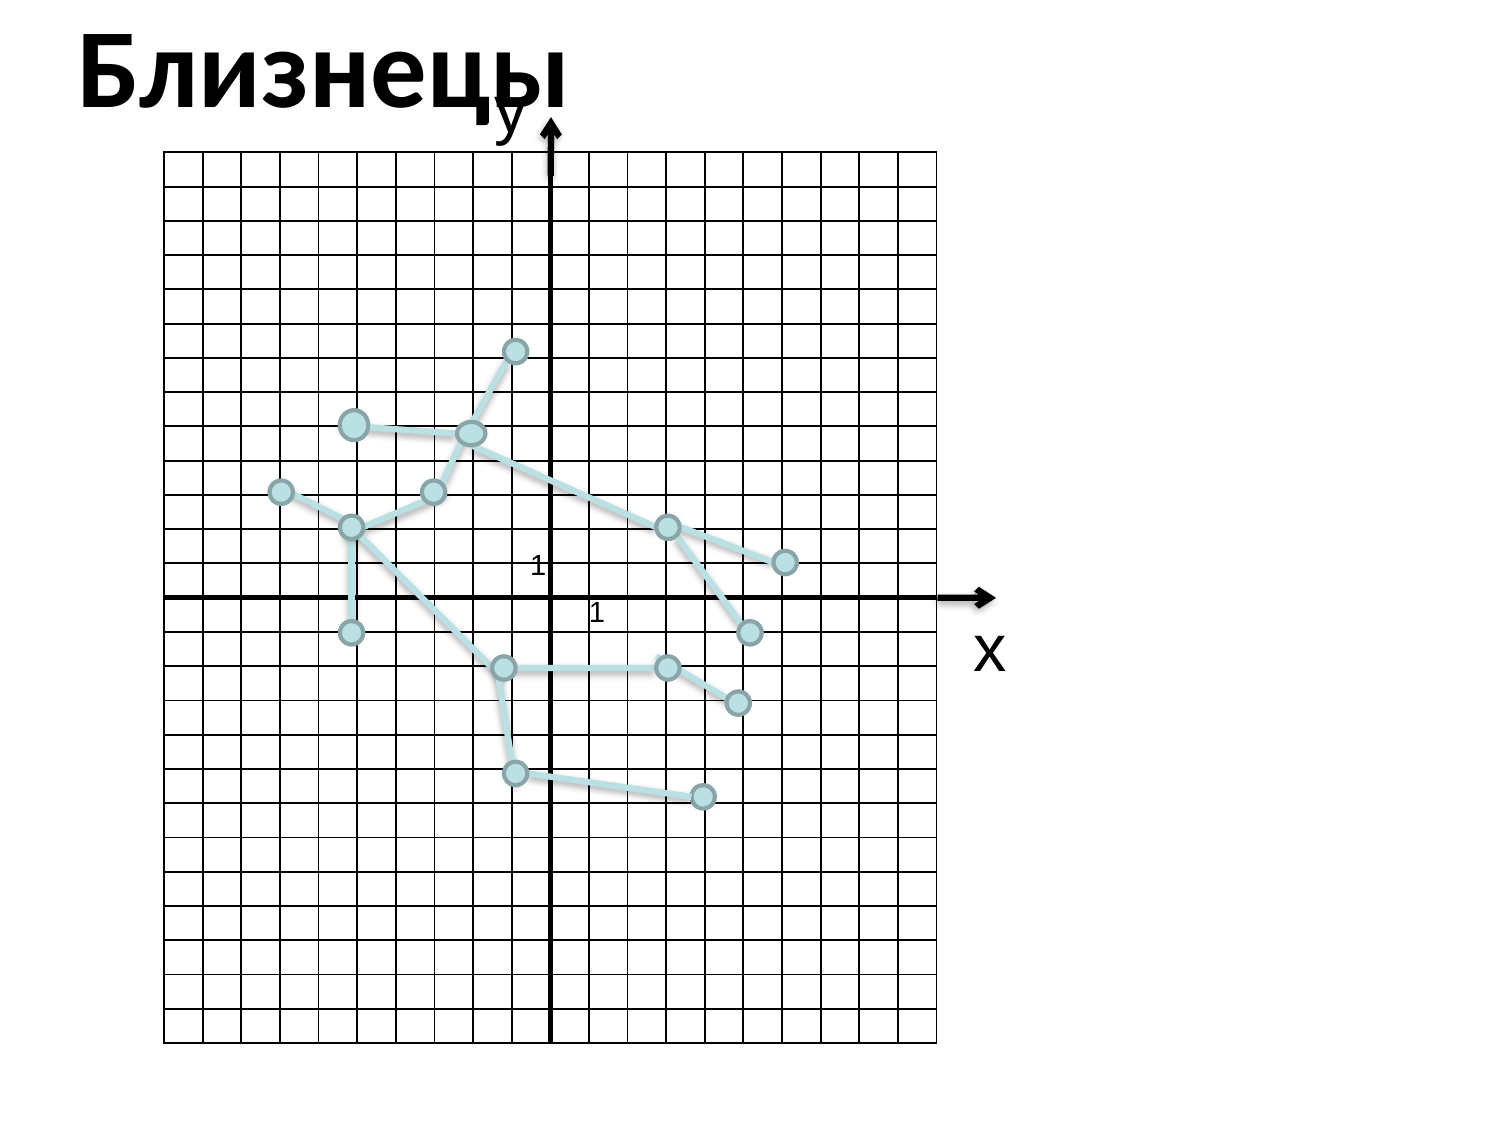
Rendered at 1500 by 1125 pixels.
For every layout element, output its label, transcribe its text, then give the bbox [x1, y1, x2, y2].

table_cell [553, 633, 588, 663]
text_box [457, 433, 488, 448]
table_cell [165, 427, 202, 460]
table_cell [783, 359, 820, 391]
table_cell [449, 480, 472, 494]
table_cell [165, 907, 202, 939]
table_cell [744, 393, 781, 425]
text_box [339, 424, 458, 434]
table_cell [397, 442, 434, 460]
table_cell [513, 256, 548, 288]
table_cell [242, 633, 279, 665]
table_cell [281, 1010, 318, 1042]
table_cell [899, 427, 936, 460]
table_cell [242, 325, 279, 357]
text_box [673, 638, 726, 726]
table_cell [242, 873, 279, 905]
table_cell [281, 667, 318, 700]
table_cell [474, 1010, 511, 1042]
table_cell [628, 678, 665, 700]
table_cell [783, 325, 820, 357]
table_cell [204, 907, 240, 939]
table_cell [397, 941, 434, 974]
table_header [281, 159, 318, 186]
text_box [372, 462, 417, 517]
table_cell [242, 600, 279, 631]
table_cell [590, 290, 627, 323]
table_cell [517, 741, 548, 768]
table_cell [435, 907, 472, 939]
table_cell [513, 496, 517, 528]
table_header Близнецы [59, 23, 1059, 159]
table_cell [281, 564, 318, 595]
table_cell [435, 496, 472, 517]
table_cell [667, 701, 675, 734]
table_cell [397, 393, 434, 423]
table_cell [204, 462, 240, 494]
text_box [656, 457, 699, 504]
table_cell [553, 222, 588, 254]
table_cell [435, 290, 472, 323]
table_cell [667, 256, 704, 288]
table_cell [822, 1010, 858, 1042]
table_cell [435, 975, 472, 1008]
table_cell [734, 717, 742, 734]
table_header [242, 159, 279, 186]
table_cell [860, 530, 897, 562]
table_cell [435, 736, 472, 768]
table_cell [706, 462, 742, 486]
table_cell [204, 530, 240, 562]
table_cell [899, 600, 936, 631]
table_cell [706, 621, 735, 631]
table_cell [822, 462, 858, 494]
table_cell [899, 462, 936, 494]
table_cell [860, 600, 897, 631]
table_cell [204, 290, 240, 323]
table_cell [628, 564, 659, 595]
table_cell [358, 688, 395, 700]
table_cell [899, 359, 936, 391]
table_cell [822, 600, 858, 631]
table_cell [165, 667, 202, 700]
table_cell [397, 256, 434, 288]
table_cell [397, 701, 434, 734]
table_cell [899, 564, 936, 595]
table_cell [281, 873, 318, 905]
table_cell [204, 633, 240, 665]
table_cell [744, 359, 781, 391]
table_cell [242, 1010, 279, 1042]
table_cell [435, 941, 472, 974]
table_cell [319, 222, 356, 254]
table_cell [319, 325, 356, 357]
table_cell [165, 838, 202, 871]
table_cell [165, 1010, 202, 1042]
table_cell [590, 873, 627, 905]
table_cell [204, 736, 240, 768]
table_cell [744, 290, 781, 323]
table_cell [242, 188, 279, 220]
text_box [504, 669, 518, 682]
table_cell [706, 838, 742, 871]
table_cell [397, 188, 434, 220]
table_cell [628, 188, 665, 220]
table_cell [628, 600, 665, 631]
table_cell [628, 873, 665, 905]
table_cell [860, 222, 897, 254]
table_cell [667, 393, 704, 425]
table_cell [319, 256, 356, 288]
table_cell [899, 290, 936, 323]
table_cell [397, 688, 434, 700]
table_cell [822, 393, 858, 425]
table_cell [744, 907, 781, 939]
table_header [553, 159, 588, 186]
table_cell [435, 256, 472, 288]
table_cell [899, 770, 936, 802]
table_cell [667, 873, 704, 905]
table_cell [590, 941, 627, 974]
table_cell [590, 256, 627, 288]
table_cell [860, 462, 897, 494]
table_cell [899, 256, 936, 288]
table_cell [281, 462, 318, 478]
table_cell [783, 873, 820, 905]
table_cell [319, 701, 356, 734]
table_cell [860, 838, 897, 871]
table_cell [204, 325, 240, 357]
table_cell [860, 564, 897, 595]
table_cell [397, 1010, 434, 1042]
table_cell [281, 290, 318, 323]
table_cell [319, 290, 356, 323]
table_cell [822, 222, 858, 254]
table_cell [358, 290, 395, 323]
table_cell [899, 804, 936, 837]
table_cell [435, 222, 472, 254]
table_cell [513, 907, 548, 939]
table_cell [783, 1010, 820, 1042]
table_cell [242, 804, 279, 837]
table_cell [474, 325, 511, 357]
table_cell [744, 462, 781, 494]
table_cell [667, 770, 704, 784]
table_cell [358, 701, 395, 734]
table_cell [628, 907, 665, 939]
table_cell [667, 806, 704, 837]
table_cell [553, 325, 588, 357]
table_cell [628, 736, 665, 768]
table_header [744, 159, 781, 186]
table_cell [204, 838, 240, 871]
table_cell [899, 496, 936, 528]
table_cell [319, 873, 356, 905]
table_cell [699, 462, 704, 482]
table_cell [667, 633, 704, 654]
table_cell [860, 188, 897, 220]
table_cell [242, 256, 279, 288]
table_cell [706, 736, 742, 768]
table_cell [860, 496, 897, 528]
table_cell [165, 941, 202, 974]
table_cell [204, 804, 240, 837]
table_cell [242, 290, 279, 323]
table_cell [474, 838, 511, 871]
table_cell [744, 804, 781, 837]
text_box [339, 513, 361, 520]
table_cell [513, 941, 548, 974]
table_cell [744, 222, 781, 254]
table_cell [435, 188, 472, 220]
table_cell [628, 530, 665, 562]
table_cell [435, 873, 472, 905]
table_cell [242, 496, 279, 528]
table_cell [744, 941, 781, 974]
table_cell [165, 325, 202, 357]
table_cell [620, 600, 627, 631]
table_cell [281, 701, 318, 734]
table_cell [667, 975, 704, 1008]
table_cell [242, 701, 279, 734]
table_cell [513, 975, 548, 1008]
table_cell [474, 701, 494, 710]
table_cell [281, 359, 318, 391]
table_cell [242, 770, 279, 802]
table_cell [822, 736, 858, 768]
table_cell [899, 907, 936, 939]
table_cell [860, 1010, 897, 1042]
table_cell [758, 568, 781, 595]
table_header [435, 159, 472, 186]
table_cell [667, 359, 704, 391]
text_box [736, 619, 761, 647]
table_cell [667, 838, 704, 871]
table_cell [628, 462, 656, 494]
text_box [522, 393, 605, 579]
table_cell [610, 520, 627, 528]
table_cell [435, 770, 472, 802]
table_cell [628, 256, 665, 288]
table_cell [706, 804, 742, 837]
table_cell [553, 736, 588, 768]
table_cell [474, 359, 502, 376]
table_cell [744, 256, 781, 288]
table_cell [523, 290, 548, 323]
table_cell [899, 188, 936, 220]
table_cell [319, 804, 356, 837]
table_cell [435, 838, 472, 871]
table_cell [474, 804, 511, 837]
table_cell [513, 325, 548, 357]
table_cell [860, 633, 897, 665]
table_cell [242, 736, 279, 768]
table_cell [513, 433, 517, 460]
table_cell [667, 325, 704, 357]
table_cell [822, 564, 858, 595]
table_cell [397, 873, 434, 905]
table_cell [281, 506, 285, 528]
table_cell [706, 427, 742, 460]
table_cell [358, 222, 395, 254]
table_cell [744, 1010, 781, 1042]
table_header [899, 159, 936, 186]
table_cell [435, 444, 452, 451]
table_cell [744, 427, 781, 460]
table_cell [706, 907, 742, 939]
table_cell [281, 770, 318, 802]
table_cell [822, 804, 858, 837]
table_header [860, 159, 897, 186]
table_header [474, 159, 511, 186]
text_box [342, 518, 505, 680]
table_cell [165, 462, 202, 494]
table_cell [860, 290, 897, 323]
table_cell [242, 838, 279, 871]
table_cell [706, 290, 742, 323]
table_cell [165, 530, 202, 562]
table_cell [706, 633, 742, 665]
table_cell [667, 621, 704, 631]
table_cell [165, 701, 202, 734]
table_cell [628, 290, 665, 323]
table_cell [822, 873, 858, 905]
table_cell [242, 462, 279, 494]
table_cell [397, 325, 434, 357]
table_cell [281, 256, 318, 288]
table_cell [204, 393, 240, 425]
table_cell [319, 667, 356, 700]
table_cell [744, 736, 781, 768]
table_cell [783, 600, 820, 631]
text_box [501, 759, 530, 788]
table_cell [281, 838, 318, 871]
table_cell [608, 564, 627, 595]
table_cell [204, 667, 240, 700]
table_cell [590, 736, 627, 768]
table_cell [590, 806, 627, 837]
table_cell [590, 1010, 627, 1042]
table_cell [667, 1010, 704, 1042]
table_cell [474, 290, 480, 323]
table_header [204, 159, 240, 186]
table_cell [783, 188, 820, 220]
table_cell [783, 427, 820, 460]
table_header [397, 159, 434, 186]
table_cell [435, 359, 472, 375]
table_cell [706, 256, 742, 288]
table_cell [397, 975, 434, 1008]
table_cell [628, 1010, 665, 1042]
table_cell [358, 975, 395, 1008]
table_cell [204, 256, 240, 288]
table_cell [165, 804, 202, 837]
table_cell [242, 393, 279, 425]
table_cell [667, 188, 704, 220]
table_cell [822, 256, 858, 288]
table_cell [899, 222, 936, 254]
table_cell [474, 496, 511, 528]
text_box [443, 377, 526, 425]
table_cell [204, 975, 240, 1008]
table_cell [424, 510, 434, 517]
table_cell [319, 569, 340, 595]
table_cell [513, 530, 517, 562]
table_cell [204, 770, 240, 802]
table_cell [783, 941, 820, 974]
table_cell [319, 770, 356, 802]
table_cell [513, 633, 548, 663]
table_cell [783, 667, 820, 700]
table_cell [744, 873, 781, 905]
table_cell [783, 736, 820, 768]
table_cell [553, 680, 588, 700]
table_cell [628, 838, 665, 871]
table_cell [860, 393, 897, 425]
text_box [731, 689, 753, 717]
table_cell [783, 222, 820, 254]
table_cell [553, 873, 588, 905]
table_cell [706, 188, 742, 220]
text_box [509, 655, 518, 666]
table_cell [165, 393, 202, 425]
table_cell [783, 770, 820, 802]
table_cell [281, 736, 318, 768]
table_cell [667, 736, 704, 768]
table_cell [706, 325, 742, 357]
table_cell [165, 975, 202, 1008]
table_cell [513, 359, 548, 391]
table_cell [319, 633, 337, 665]
table_cell [281, 907, 318, 939]
table_cell [899, 530, 936, 562]
table_cell [667, 941, 704, 974]
table_cell [860, 427, 897, 460]
table_cell [860, 359, 897, 391]
table_cell [744, 975, 781, 1008]
table_cell [281, 975, 318, 1008]
table_cell [628, 633, 665, 663]
table_cell [860, 770, 897, 802]
table_cell [281, 633, 318, 665]
table_cell [783, 907, 820, 939]
table_header [319, 159, 356, 186]
table_cell [513, 600, 548, 631]
table_cell [474, 256, 511, 288]
table_cell [204, 359, 240, 391]
table_cell [860, 873, 897, 905]
table_cell [899, 701, 936, 734]
table_cell [281, 427, 318, 460]
table_cell [319, 393, 356, 425]
table_cell [397, 907, 434, 939]
table_cell [281, 393, 318, 425]
text_box [654, 513, 682, 542]
table_cell [628, 359, 665, 391]
table_cell [590, 325, 627, 357]
table_cell [242, 564, 279, 595]
table_cell [474, 222, 511, 254]
table_cell [204, 496, 240, 528]
text_box [761, 621, 804, 668]
table_cell [706, 975, 742, 1008]
table_cell [553, 975, 588, 1008]
table_cell [816, 496, 820, 528]
table_cell [242, 359, 279, 391]
table_cell [590, 222, 627, 254]
table_header [628, 159, 665, 186]
table_cell [553, 1010, 588, 1042]
table_cell [590, 907, 627, 939]
table_cell [822, 530, 858, 562]
table_cell [319, 600, 337, 631]
table_cell [860, 941, 897, 974]
table_cell [165, 873, 202, 905]
table_cell [474, 975, 511, 1008]
table_cell [667, 290, 704, 323]
table_cell [165, 359, 202, 391]
table_cell [860, 736, 897, 768]
table_cell [513, 873, 548, 905]
table_cell [397, 736, 434, 768]
table_header [165, 159, 202, 186]
table_cell [783, 564, 820, 595]
table_cell [590, 701, 627, 734]
table_cell [590, 680, 627, 700]
table_cell [899, 633, 936, 665]
table_cell [783, 462, 820, 494]
table_cell [899, 325, 936, 357]
text_box [501, 337, 530, 366]
text_box x [959, 597, 1023, 693]
table_cell [610, 427, 627, 460]
table_cell [319, 975, 356, 1008]
table_cell [204, 427, 240, 460]
table_cell [553, 806, 588, 837]
text_box 1 [573, 585, 620, 636]
text_box [421, 479, 448, 506]
table_cell [319, 462, 356, 494]
table_cell [204, 873, 240, 905]
table_cell [706, 393, 742, 425]
table_cell [165, 633, 202, 665]
table_cell [899, 736, 936, 768]
table_cell [513, 476, 517, 494]
table_cell [482, 433, 511, 458]
table_cell [628, 806, 665, 837]
table_cell [358, 873, 395, 905]
table_cell [417, 462, 428, 484]
table_cell [474, 873, 511, 905]
table_cell [860, 804, 897, 837]
table_cell [165, 496, 202, 528]
text_box [337, 408, 371, 425]
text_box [442, 712, 569, 733]
table_cell [358, 442, 395, 460]
table_cell [204, 941, 240, 974]
table_cell [281, 188, 318, 220]
table_cell [822, 633, 858, 665]
table_cell [553, 290, 588, 323]
table_cell [744, 770, 781, 802]
table_cell [358, 1010, 395, 1042]
table_cell [204, 188, 240, 220]
table_cell [783, 701, 820, 734]
table_cell [435, 688, 472, 700]
table_cell [628, 427, 665, 460]
table_cell [822, 701, 858, 734]
table_header [513, 159, 548, 186]
table_cell [281, 222, 318, 254]
table_cell [860, 701, 897, 734]
table_cell [628, 975, 665, 1008]
table_cell [358, 838, 395, 871]
table_cell [397, 838, 434, 871]
table_cell [899, 393, 936, 425]
table_cell [822, 290, 858, 323]
text_box [773, 492, 816, 539]
table_cell [628, 393, 665, 425]
table_cell [860, 907, 897, 939]
table_cell [281, 941, 318, 974]
table_cell [397, 290, 434, 323]
table_cell [165, 222, 202, 254]
table_cell [667, 504, 689, 525]
table_cell [242, 530, 279, 562]
table_header [822, 159, 858, 186]
table_cell [319, 530, 337, 562]
table_cell [667, 427, 704, 460]
table_cell [165, 736, 202, 768]
table_cell [822, 667, 858, 700]
table_cell [783, 530, 820, 562]
table_cell [590, 838, 627, 871]
table_cell [513, 222, 548, 254]
table_cell [474, 741, 504, 768]
table_cell [783, 804, 820, 837]
table_cell [281, 325, 318, 357]
table_cell [610, 496, 627, 509]
table_cell [435, 1010, 472, 1042]
table_cell [783, 838, 820, 871]
table_cell [628, 222, 665, 254]
table_cell [204, 600, 240, 631]
table_header [358, 159, 395, 186]
table_cell [667, 222, 704, 254]
table_cell [590, 633, 627, 663]
table_cell [756, 600, 781, 623]
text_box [694, 483, 739, 598]
table_cell [474, 188, 511, 220]
table_cell [628, 325, 665, 357]
text_box 1 [515, 538, 562, 589]
table_cell [319, 359, 356, 391]
table_cell [783, 393, 820, 425]
table_cell [165, 770, 202, 802]
table_header [590, 159, 627, 186]
table_cell [319, 907, 356, 939]
table_cell [165, 256, 202, 288]
table_cell [590, 188, 627, 220]
table_cell [474, 770, 511, 802]
text_box [703, 703, 734, 764]
table_cell [783, 256, 820, 288]
table_cell [242, 907, 279, 939]
table_cell [899, 975, 936, 1008]
table_cell [744, 838, 781, 871]
table_cell [397, 804, 434, 837]
table_cell [590, 975, 627, 1008]
table_cell [358, 736, 395, 768]
table_cell [319, 838, 356, 871]
table_cell [165, 600, 202, 631]
table_cell [513, 680, 548, 700]
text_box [290, 466, 326, 537]
table_cell [610, 530, 627, 562]
table_cell [610, 462, 627, 494]
table_cell [783, 975, 820, 1008]
table_cell [553, 188, 588, 220]
table_cell [860, 975, 897, 1008]
table_cell [474, 941, 511, 974]
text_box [430, 452, 473, 473]
table_cell [319, 188, 356, 220]
table_cell [706, 941, 742, 974]
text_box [664, 546, 754, 613]
table_cell [590, 359, 627, 391]
table_cell [397, 222, 434, 254]
text_box [267, 478, 285, 506]
table_cell [744, 701, 781, 734]
table_cell [860, 325, 897, 357]
table_cell [706, 359, 742, 391]
table_cell [358, 256, 395, 288]
table_cell [165, 290, 202, 323]
table_cell [204, 1010, 240, 1042]
table_cell [281, 804, 318, 837]
table_cell [397, 359, 434, 391]
table_cell [358, 941, 395, 974]
table_cell [628, 941, 665, 974]
table_cell [358, 496, 367, 517]
table_cell [899, 873, 936, 905]
table_cell [553, 701, 588, 734]
table_cell [899, 838, 936, 871]
table_cell [319, 1010, 356, 1042]
table_cell [744, 188, 781, 220]
text_box [692, 783, 717, 811]
table_cell [822, 975, 858, 1008]
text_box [527, 773, 692, 798]
table_cell [474, 907, 511, 939]
table_cell [706, 1010, 742, 1042]
table_cell [822, 941, 858, 974]
table_cell [242, 941, 279, 974]
table_cell [822, 770, 858, 802]
table_cell [553, 359, 588, 391]
table_cell [899, 1010, 936, 1042]
table_cell [435, 804, 472, 837]
table_cell [358, 907, 395, 939]
table_cell [822, 325, 858, 357]
table_cell [319, 736, 356, 768]
table_header [667, 159, 704, 186]
table_cell [435, 701, 472, 734]
table_cell [165, 188, 202, 220]
table_cell [731, 667, 742, 690]
text_box [480, 281, 523, 328]
table_cell [553, 907, 588, 939]
table_cell [513, 701, 548, 710]
table_cell [204, 564, 240, 595]
table_cell [744, 325, 781, 357]
table_cell [358, 804, 395, 837]
table_cell [822, 188, 858, 220]
table_cell [331, 496, 356, 515]
table_cell [319, 427, 356, 460]
table_cell [783, 290, 820, 323]
table_cell [822, 359, 858, 391]
table_cell [706, 873, 742, 905]
text_box [433, 375, 476, 422]
table_cell [553, 588, 573, 595]
table_cell [822, 907, 858, 939]
table_cell [358, 188, 395, 220]
table_cell [513, 838, 548, 871]
table_cell [242, 975, 279, 1008]
table_cell [860, 256, 897, 288]
table_header [706, 159, 742, 186]
table_cell [397, 770, 434, 802]
table_cell [804, 633, 820, 665]
table_cell [899, 667, 936, 700]
table_cell [553, 256, 588, 288]
table_cell [358, 770, 395, 802]
table_cell [358, 462, 371, 494]
table_cell [319, 576, 337, 595]
table_cell [165, 564, 202, 595]
table_cell [435, 325, 472, 357]
table_cell [860, 667, 897, 700]
table_cell [628, 496, 665, 521]
table_cell [358, 393, 395, 423]
table_cell [899, 941, 936, 974]
table_cell [281, 530, 318, 562]
table_cell [513, 791, 523, 802]
table_cell [553, 600, 573, 631]
table_cell [513, 804, 548, 837]
table_cell [744, 530, 781, 556]
text_box [771, 548, 799, 577]
table_cell [744, 667, 781, 700]
table_cell [744, 643, 761, 665]
table_cell [553, 838, 588, 871]
table_cell [242, 667, 279, 700]
table_cell [822, 838, 858, 871]
table_cell [513, 564, 548, 595]
table_cell [606, 393, 627, 425]
table_cell [204, 701, 240, 734]
table_cell [474, 688, 493, 700]
table_cell [628, 701, 665, 734]
table_cell [358, 359, 395, 391]
table_cell [474, 462, 511, 494]
table_cell [706, 770, 742, 802]
table_header [783, 159, 820, 186]
table_cell [667, 907, 704, 939]
table_cell [822, 427, 858, 460]
table_cell [513, 188, 548, 220]
table_cell [513, 1010, 548, 1042]
table_cell [553, 941, 588, 974]
table_cell [242, 427, 279, 460]
table_cell [204, 222, 240, 254]
table_cell [822, 496, 858, 528]
table_cell [281, 600, 318, 631]
table_cell [358, 325, 395, 357]
table_cell [706, 222, 742, 254]
text_box [654, 654, 668, 682]
table_cell [744, 496, 773, 528]
table_cell [242, 222, 279, 254]
table_cell [319, 941, 356, 974]
